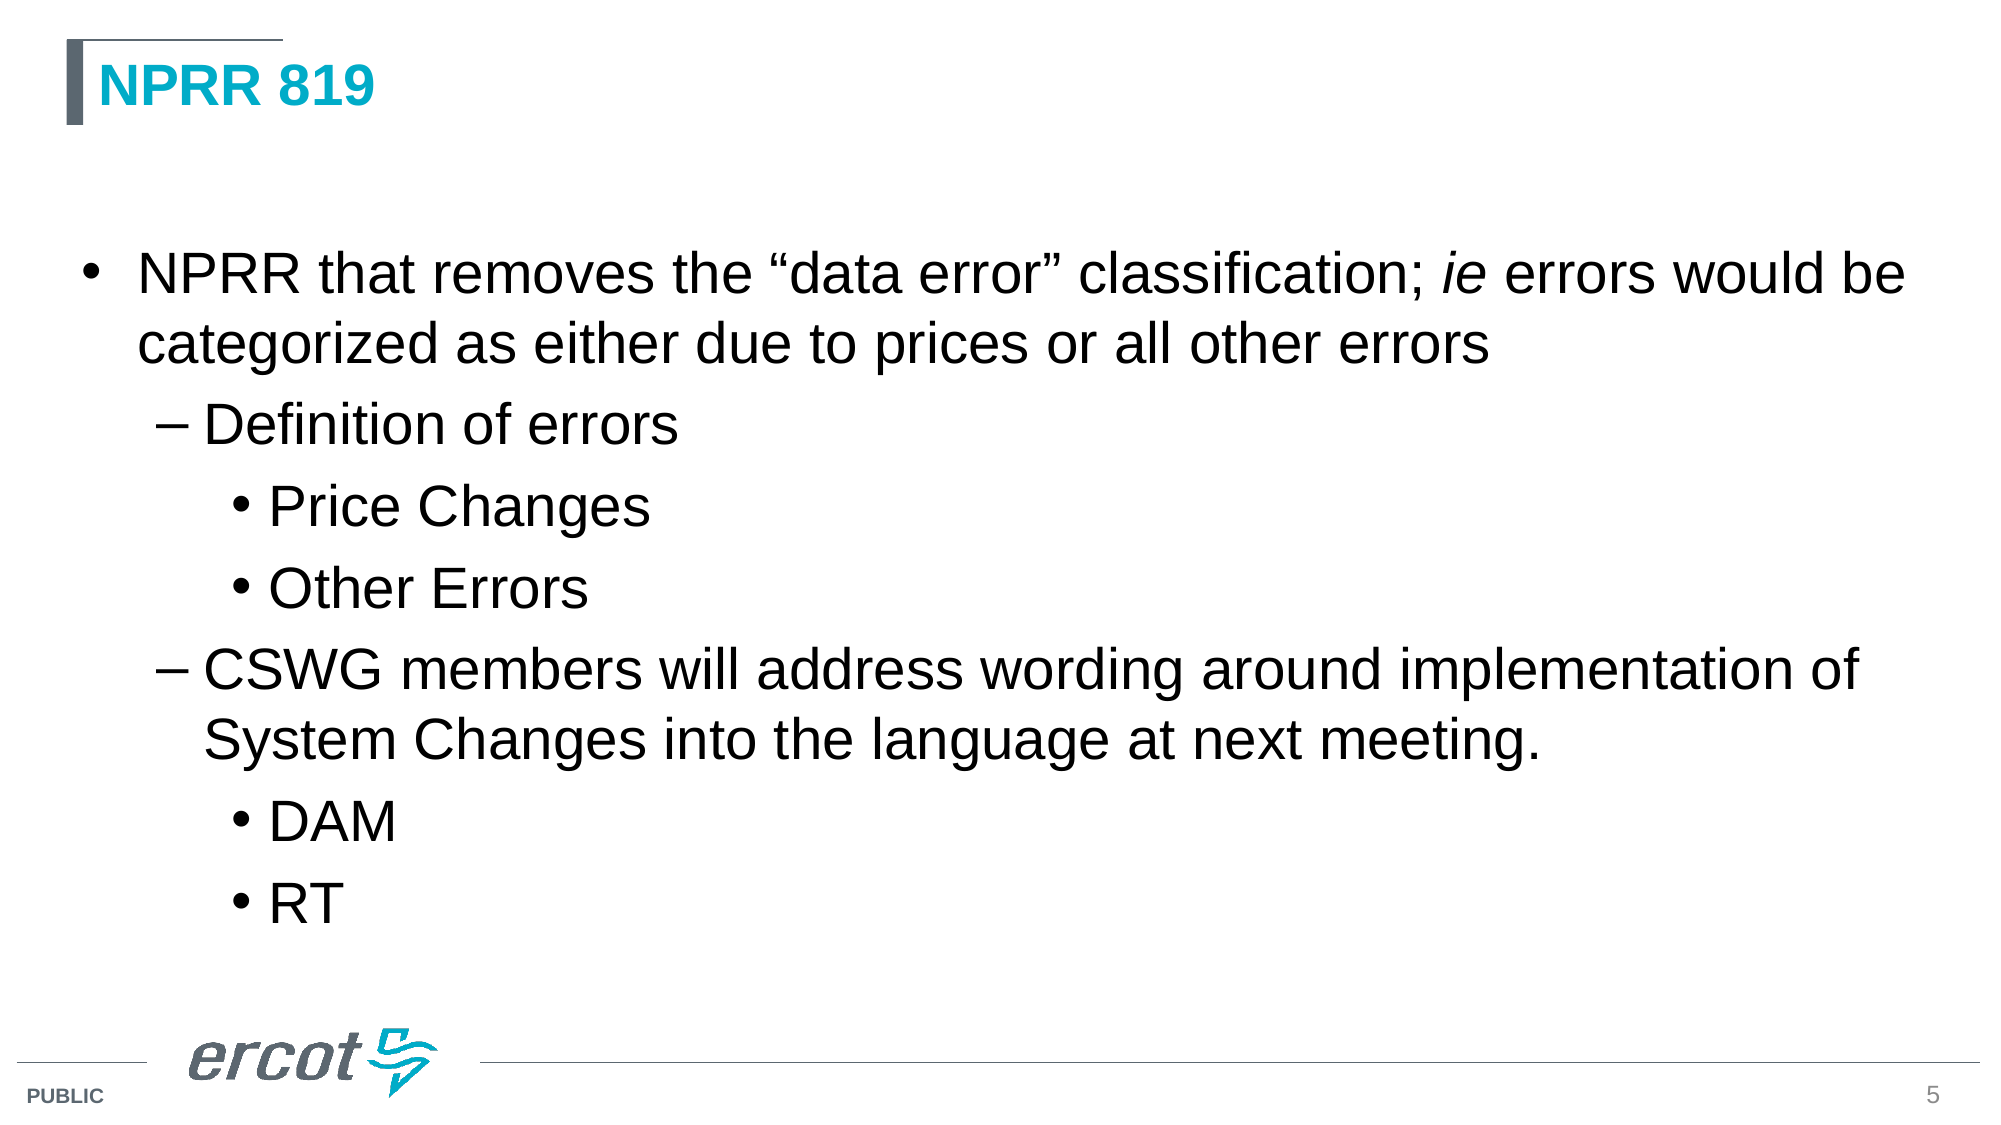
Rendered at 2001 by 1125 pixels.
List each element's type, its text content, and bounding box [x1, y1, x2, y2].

list NPRR that removes the “data error” classification; ie errors would be categorized as either due to prices or all other errors Definition of errors Price Changes Other Errors CSWG members will address wording around implementation of System Changes into the language at next meeting. DAM RT [66, 227, 1934, 972]
slide_number 5 [1883, 1076, 1984, 1112]
picture [183, 1024, 442, 1100]
title NPRR 819 [83, 39, 1934, 227]
